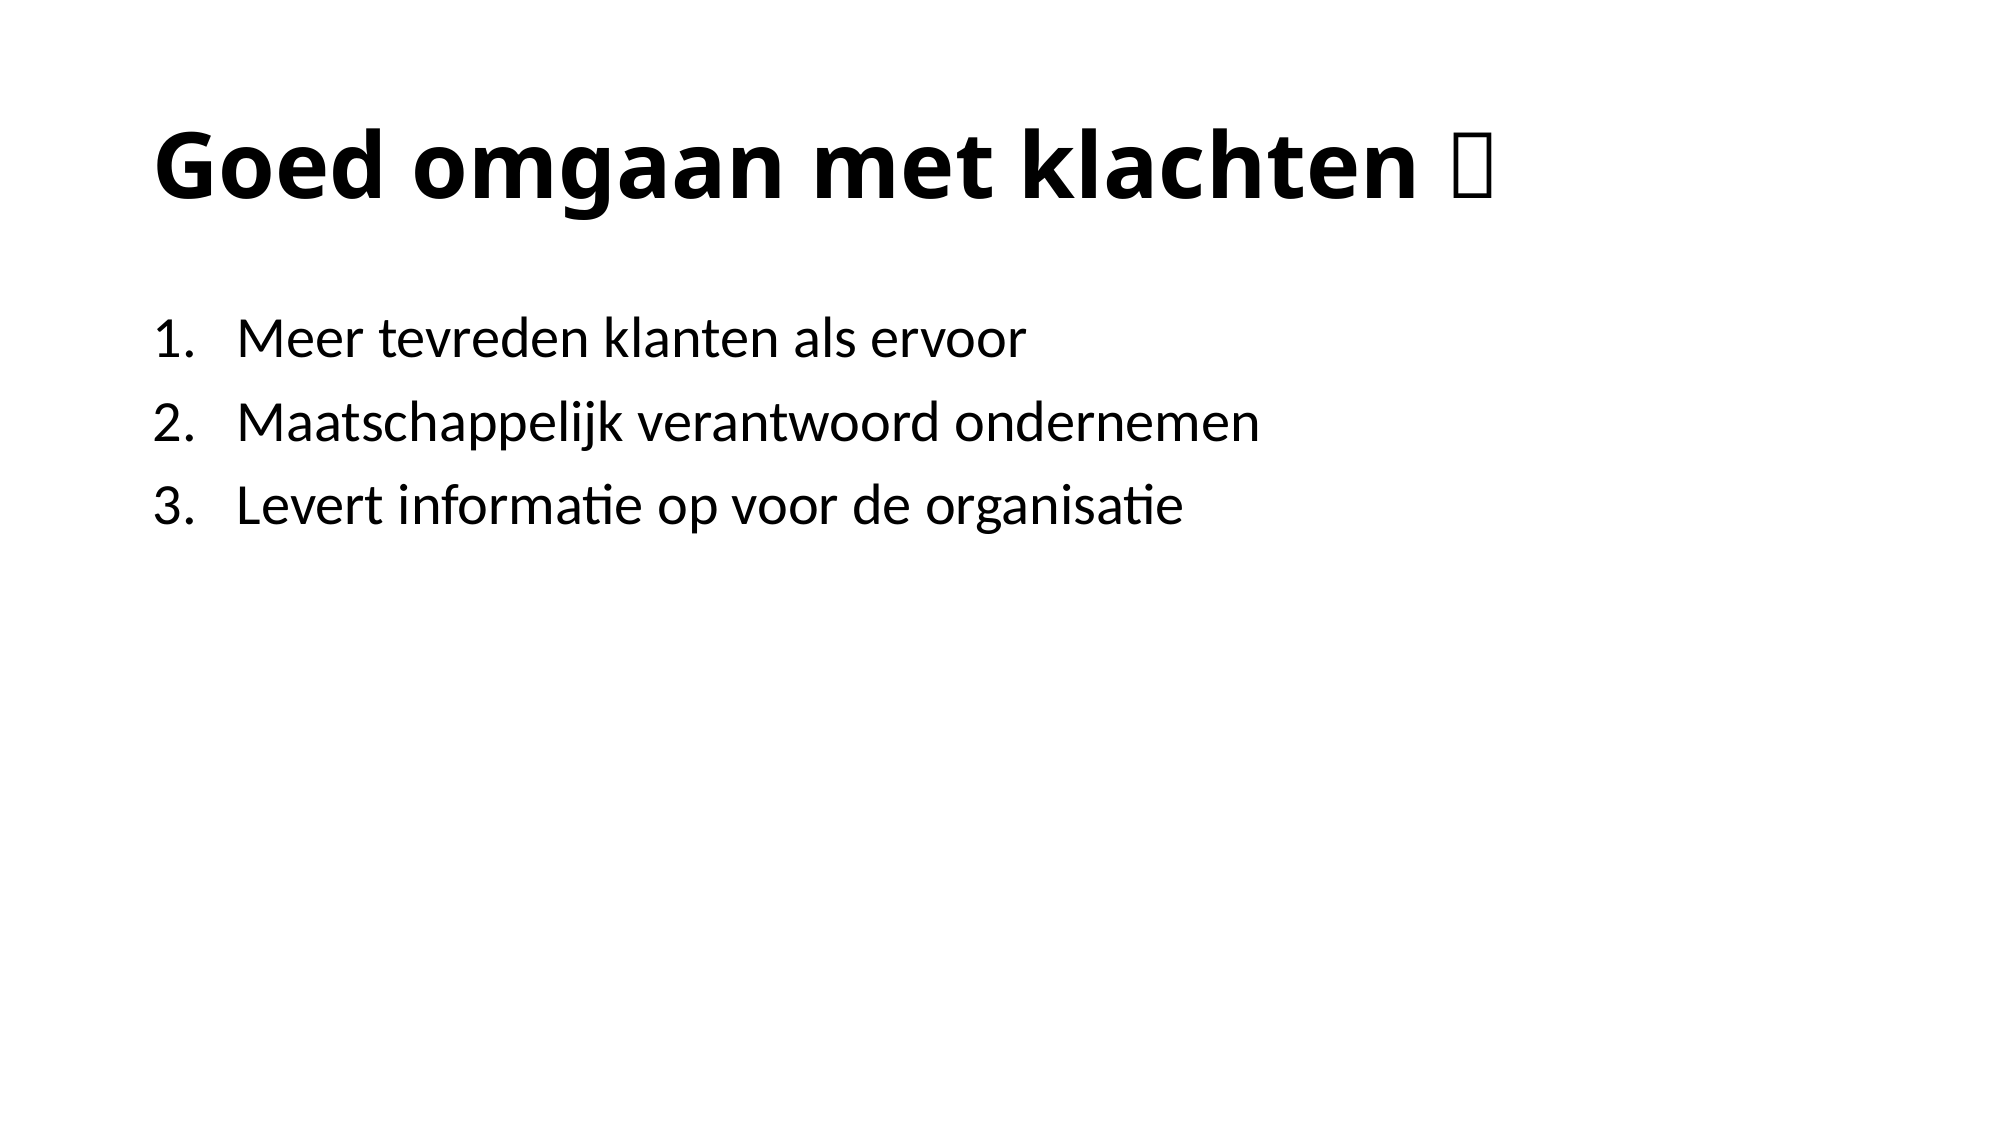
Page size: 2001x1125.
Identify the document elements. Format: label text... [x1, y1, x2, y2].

title Goed omgaan met klachten  [137, 59, 1863, 278]
list Meer tevreden klanten als ervoor Maatschappelijk verantwoord ondernemen Levert informatie op voor de organisatie [137, 299, 1863, 1014]
